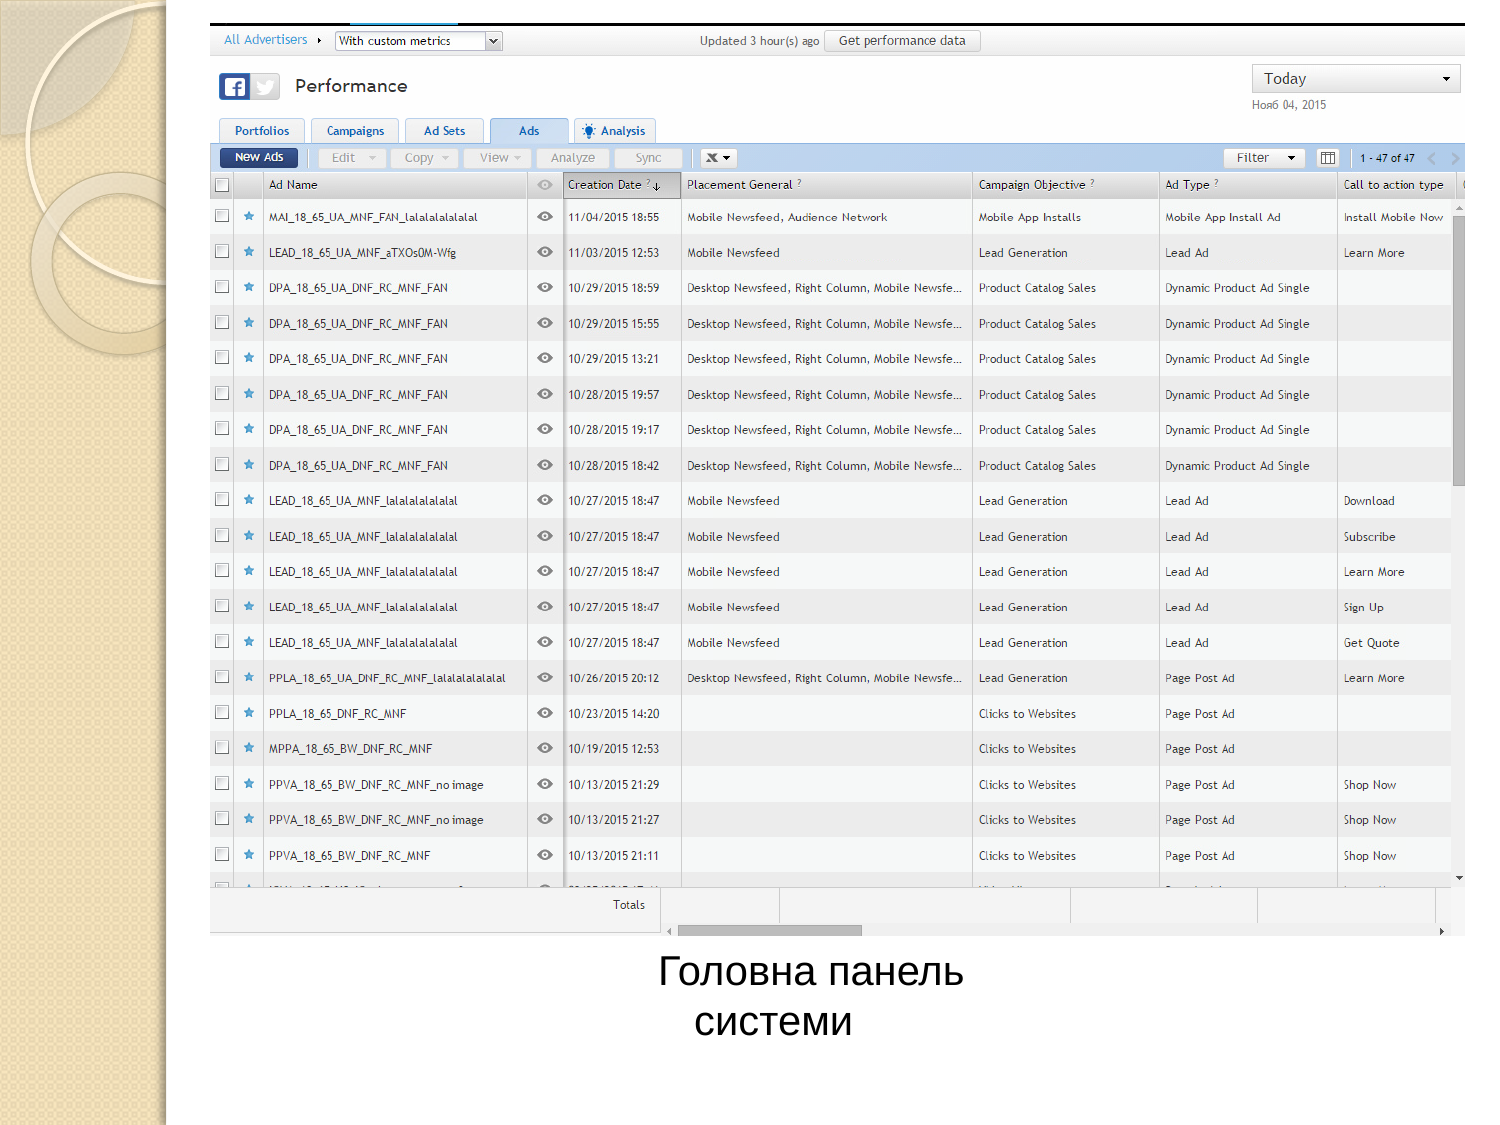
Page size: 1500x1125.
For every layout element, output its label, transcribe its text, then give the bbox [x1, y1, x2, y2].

text_box Головна панель системи [520, 961, 1028, 1027]
text_box [0, 0, 1500, 75]
picture [210, 23, 1466, 936]
